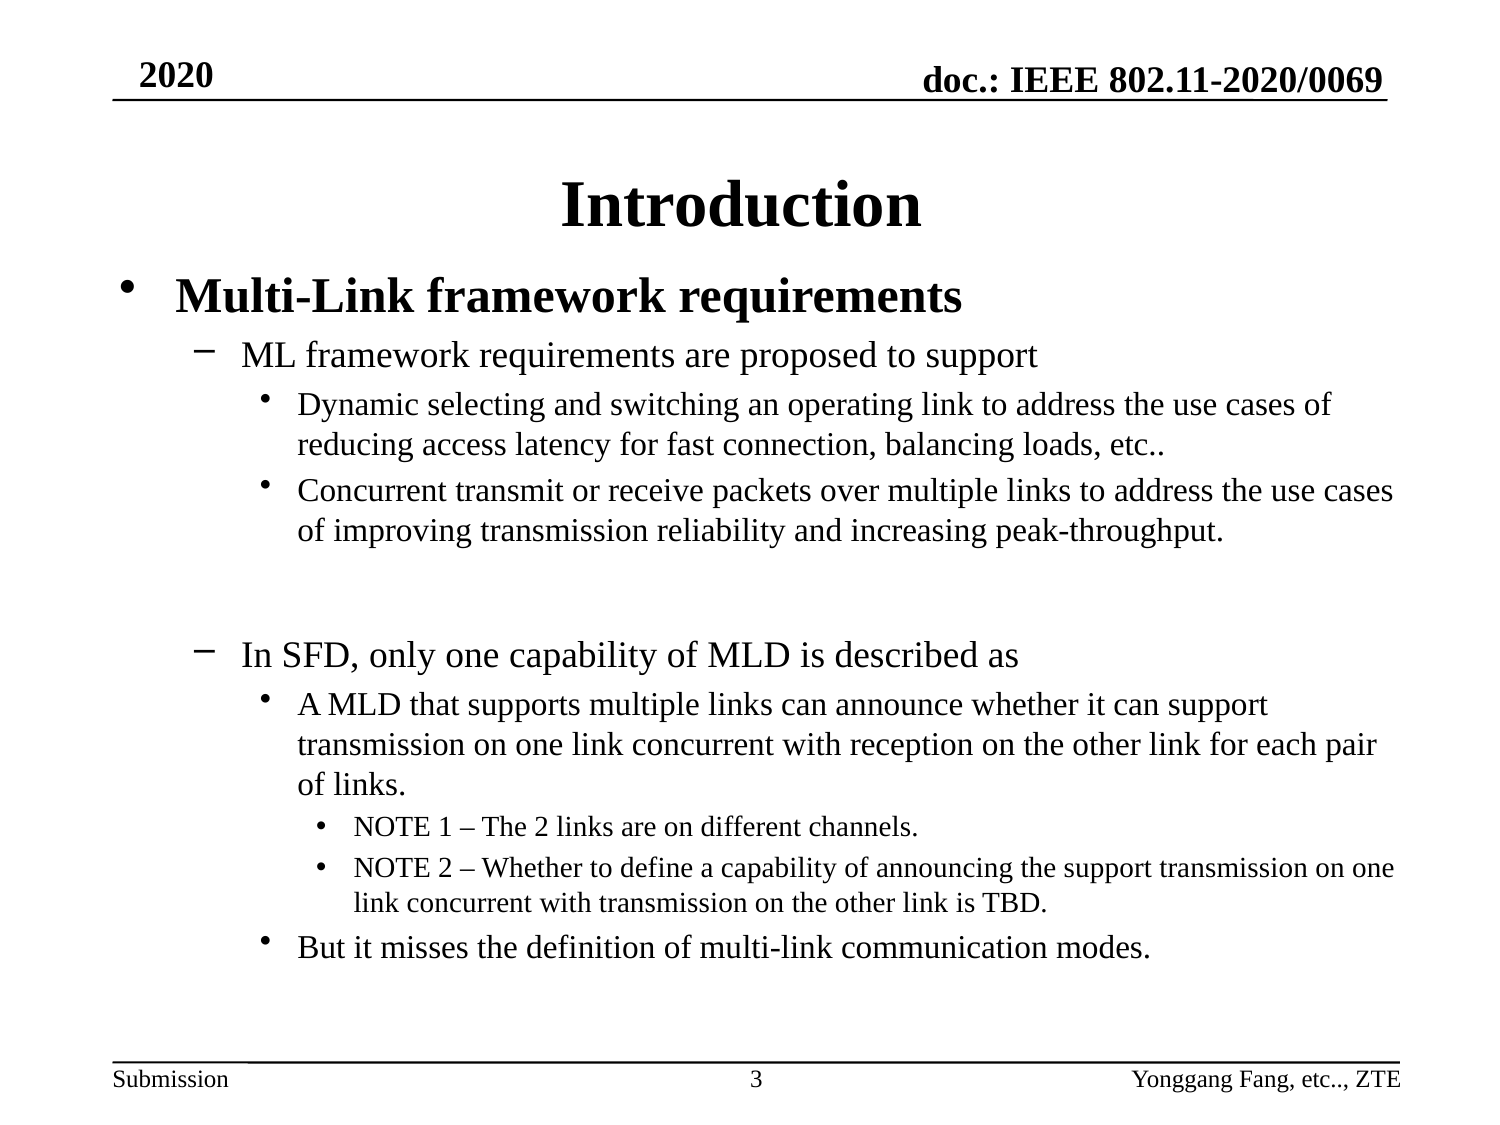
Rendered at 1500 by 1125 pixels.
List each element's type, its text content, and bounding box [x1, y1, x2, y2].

slide_number 3 [741, 1061, 772, 1093]
footer Yonggang Fang, etc.., ZTE [1127, 1061, 1402, 1093]
title Introduction [112, 112, 1388, 255]
list Multi-Link framework requirements ML framework requirements are proposed to support Dynamic selecting and switching an operating link to address the use cases of reducing access latency for fast connection, balancing loads, etc.. Concurrent transmit or receive packets over multiple links to address the use cases of improving transmission reliability and increasing peak-throughput. In SFD, only one capability of MLD is described as A MLD that supports multiple links can announce whether it can support transmission on one link concurrent with reception on the other link for each pair of links. NOTE 1 – The 2 links are on different channels. NOTE 2 – Whether to define a capability of announcing the support transmission on one link concurrent with transmission on the other link is TBD. But it misses the definition of multi-link communication modes. [103, 255, 1424, 1047]
